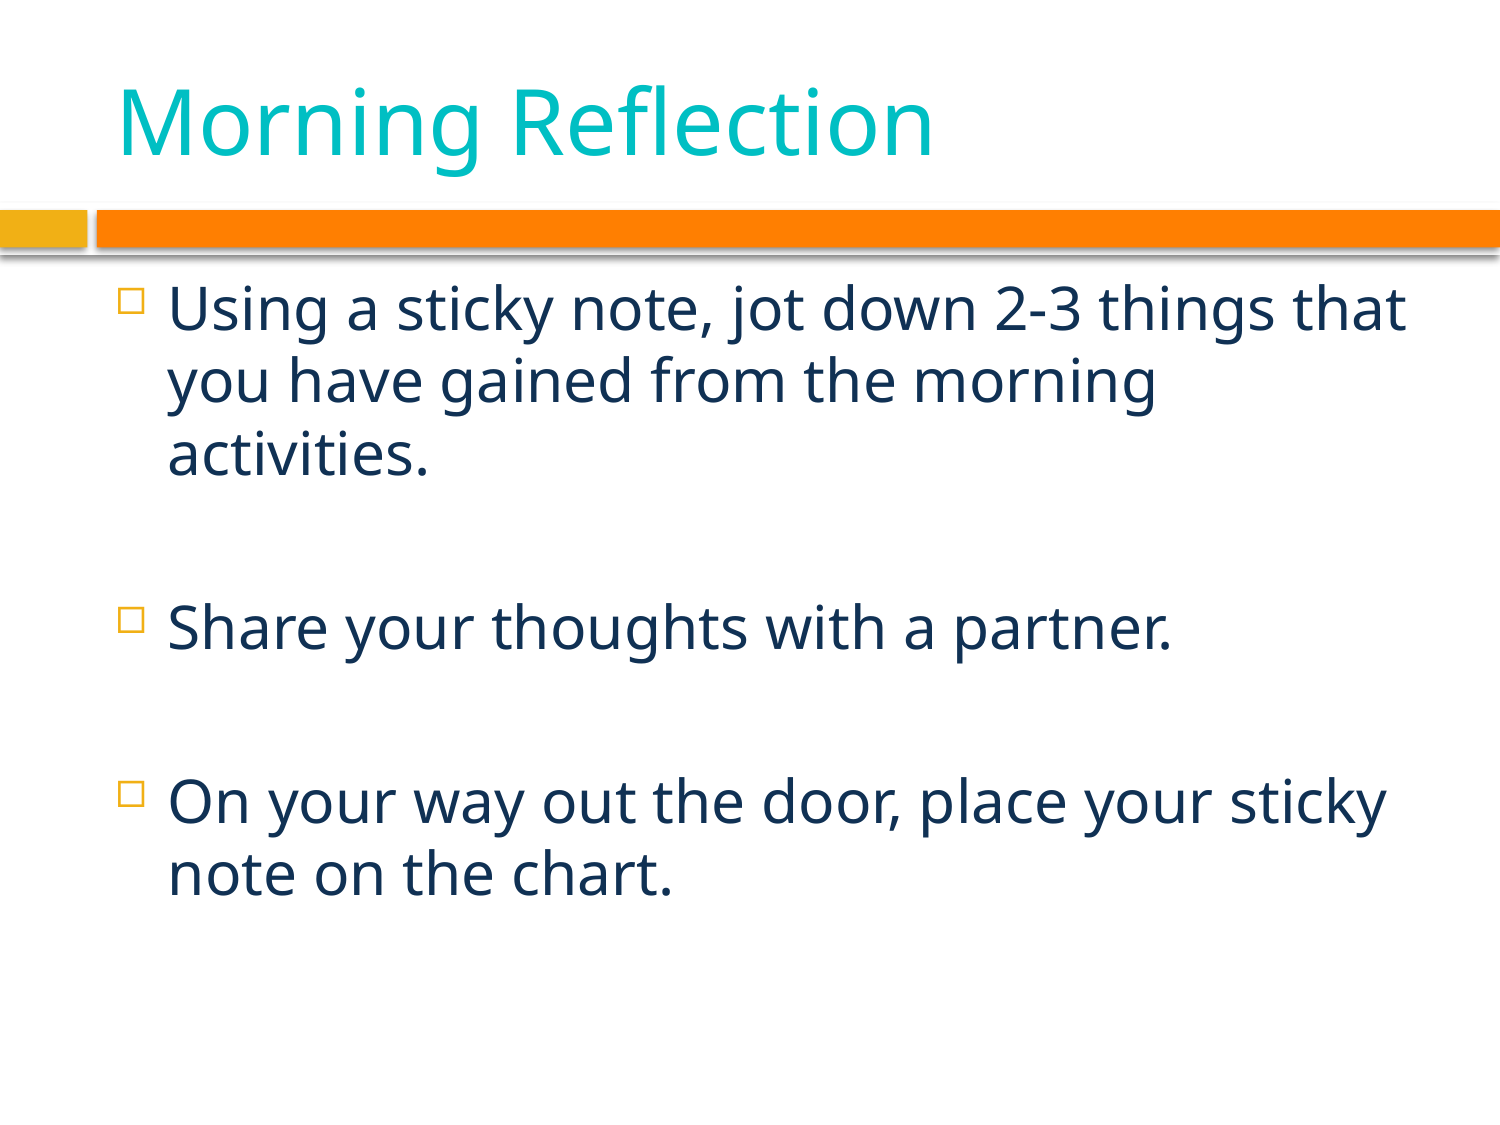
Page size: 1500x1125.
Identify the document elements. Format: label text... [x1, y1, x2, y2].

list Using a sticky note, jot down 2-3 things that you have gained from the morning activities. Share your thoughts with a partner. On your way out the door, place your sticky note on the chart. [100, 262, 1438, 1000]
title Morning Reflection [100, 37, 1438, 200]
